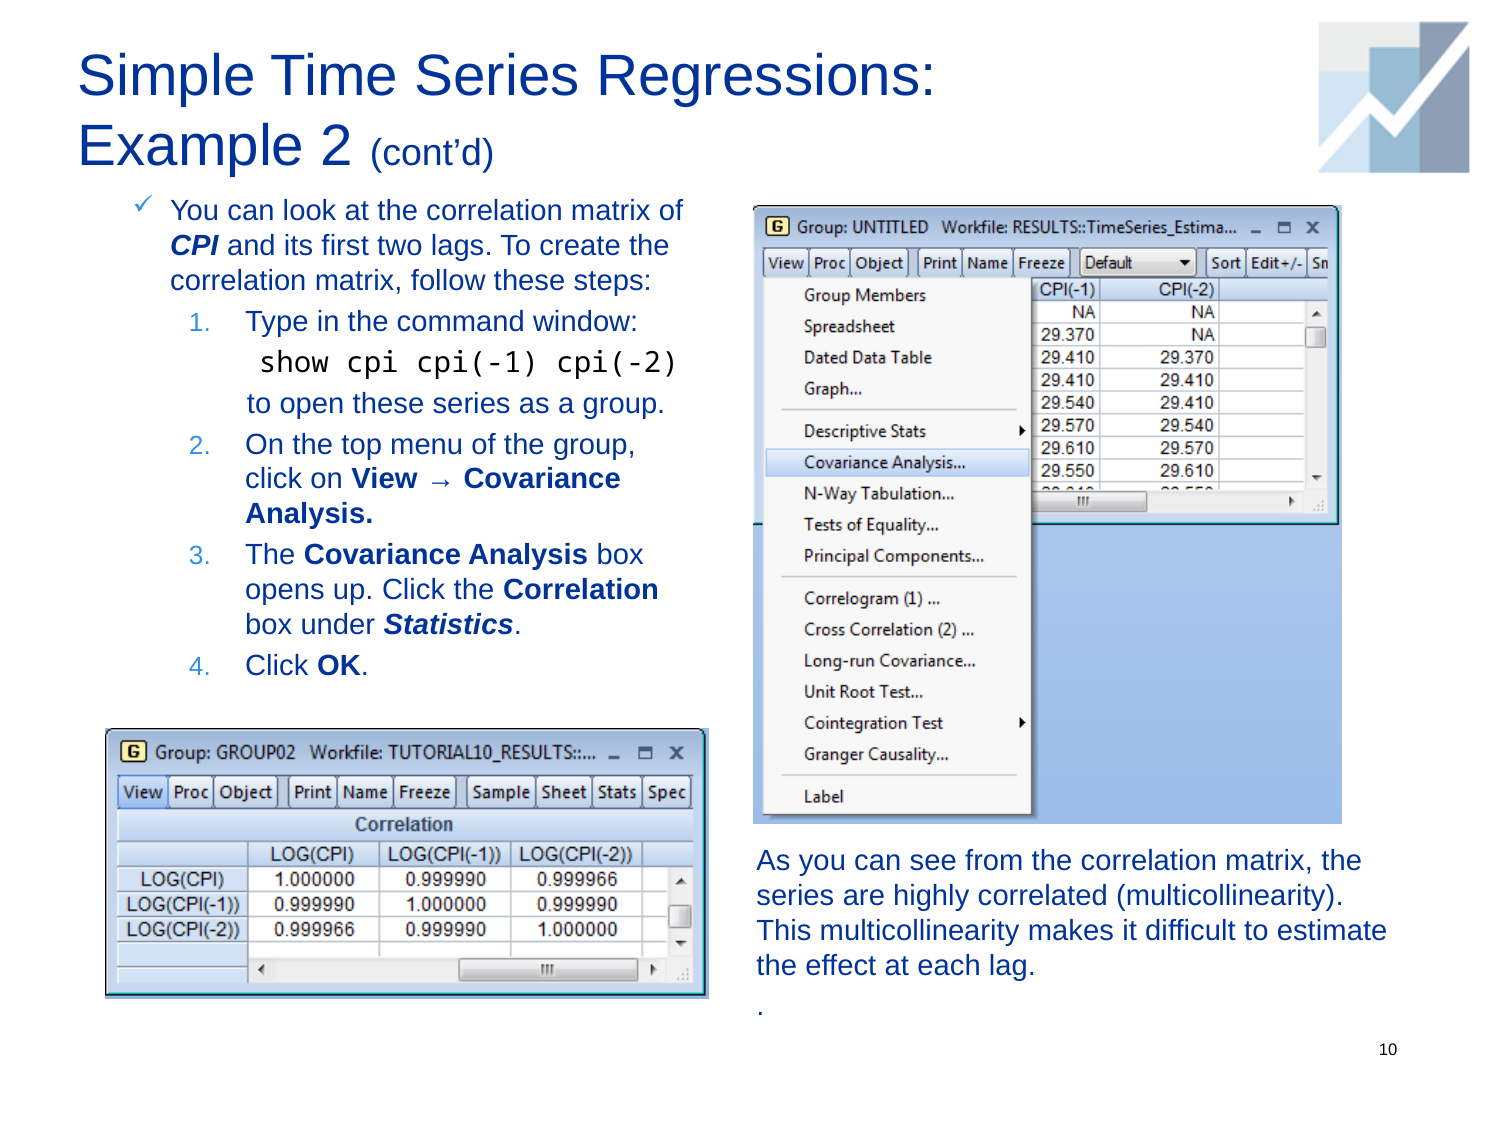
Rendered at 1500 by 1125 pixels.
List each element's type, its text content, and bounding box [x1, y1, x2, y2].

title Simple Time Series Regressions: Example 2 (cont’d) [62, 0, 1297, 185]
picture [1300, 11, 1479, 181]
slide_number 10 [1262, 1015, 1413, 1067]
text_box You can look at the correlation matrix of CPI and its first two lags. To create the correlation matrix, follow these steps: Type in the command window: show cpi cpi(-1) cpi(-2) to open these series as a group. On the top menu of the group, click on View → Covariance Analysis. The Covariance Analysis box opens up. Click the Correlation box under Statistics. Click OK. [117, 184, 709, 728]
picture [104, 728, 709, 1000]
picture [753, 204, 1342, 824]
text_box As you can see from the correlation matrix, the series are highly correlated (multicollinearity). This multicollinearity makes it difficult to estimate the effect at each lag. . [741, 833, 1414, 976]
